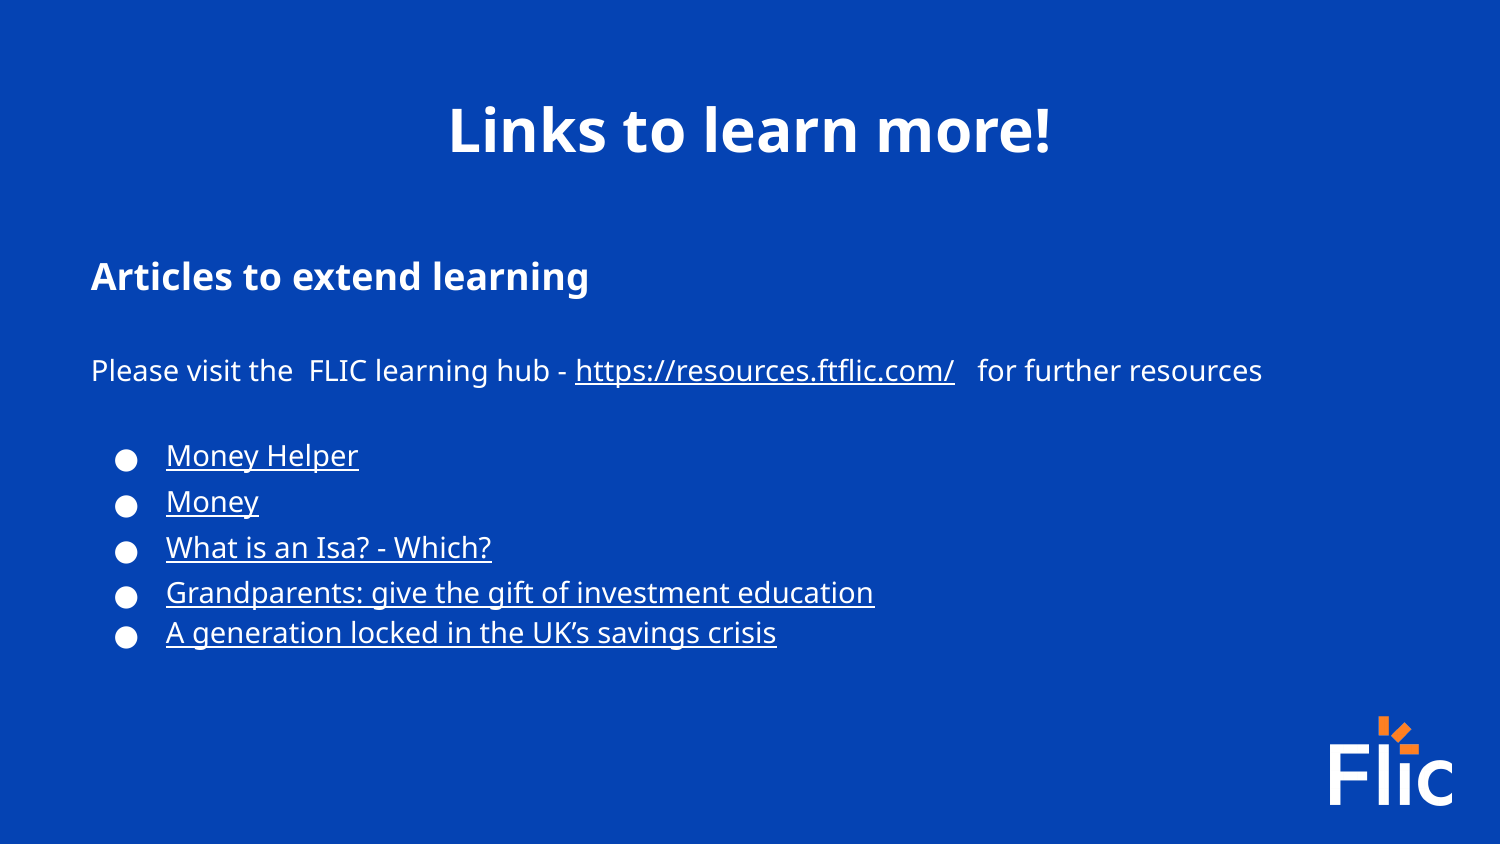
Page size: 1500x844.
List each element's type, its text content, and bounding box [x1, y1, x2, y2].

text_box Articles to extend learning Please visit the FLIC learning hub - https://resources.ftflic.com/ for further resources Money Helper Money What is an Isa? - Which? Grandparents: give the gift of investment education A generation locked in the UK’s savings crisis [75, 187, 1368, 844]
picture [1368, 716, 1452, 806]
text_box Links to learn more! [268, 66, 1231, 180]
